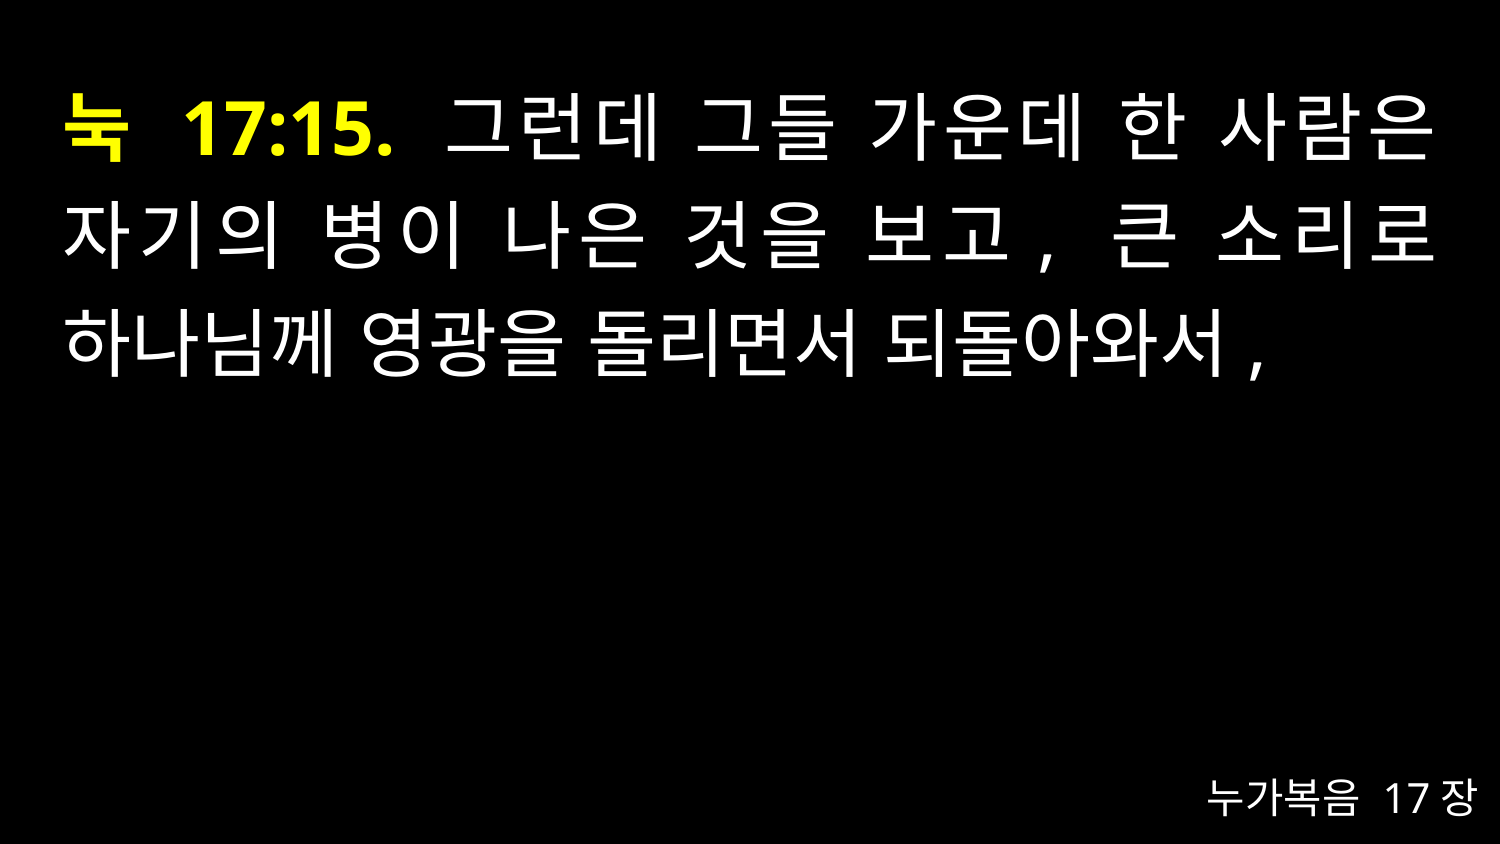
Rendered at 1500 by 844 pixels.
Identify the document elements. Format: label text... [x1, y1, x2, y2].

subtitle 누가복음 17장 [916, 770, 1500, 844]
title 눅 17:15. 그런데 그들 가운데 한 사람은 자기의 병이 나은 것을 보고, 큰 소리로 하나님께 영광을 돌리면서 되돌아와서, [0, 0, 1500, 844]
